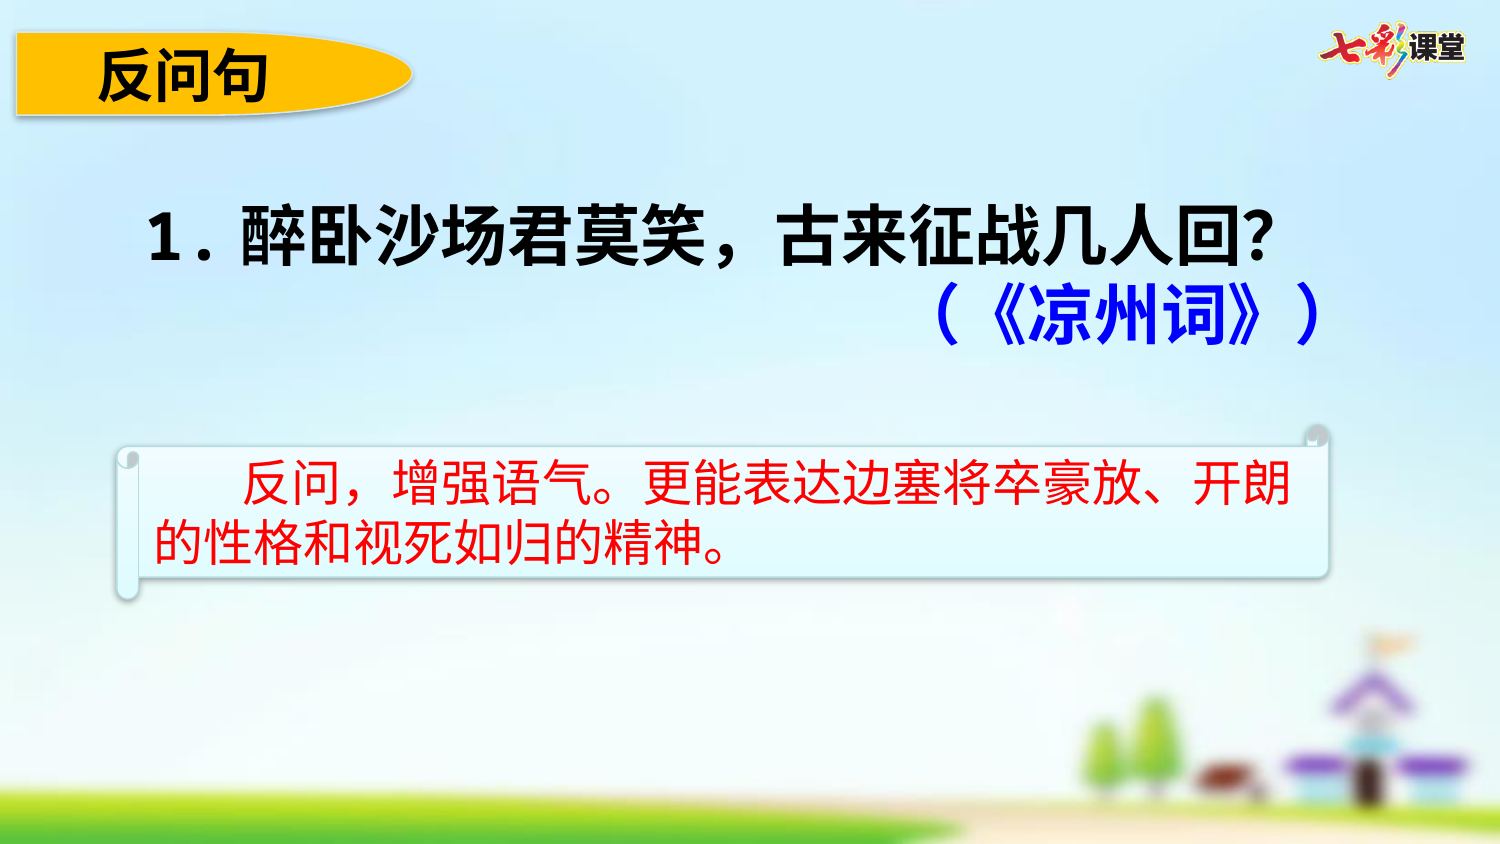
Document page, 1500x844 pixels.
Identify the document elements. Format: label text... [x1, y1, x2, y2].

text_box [0, 31, 413, 116]
picture [0, 0, 1500, 844]
text_box 1.醉卧沙场君莫笑，古来征战几人回？ （《凉州词》） [129, 186, 1376, 361]
text_box 反问，增强语气。更能表达边塞将卒豪放、开朗的性格和视死如归的精神。 [115, 423, 1330, 600]
